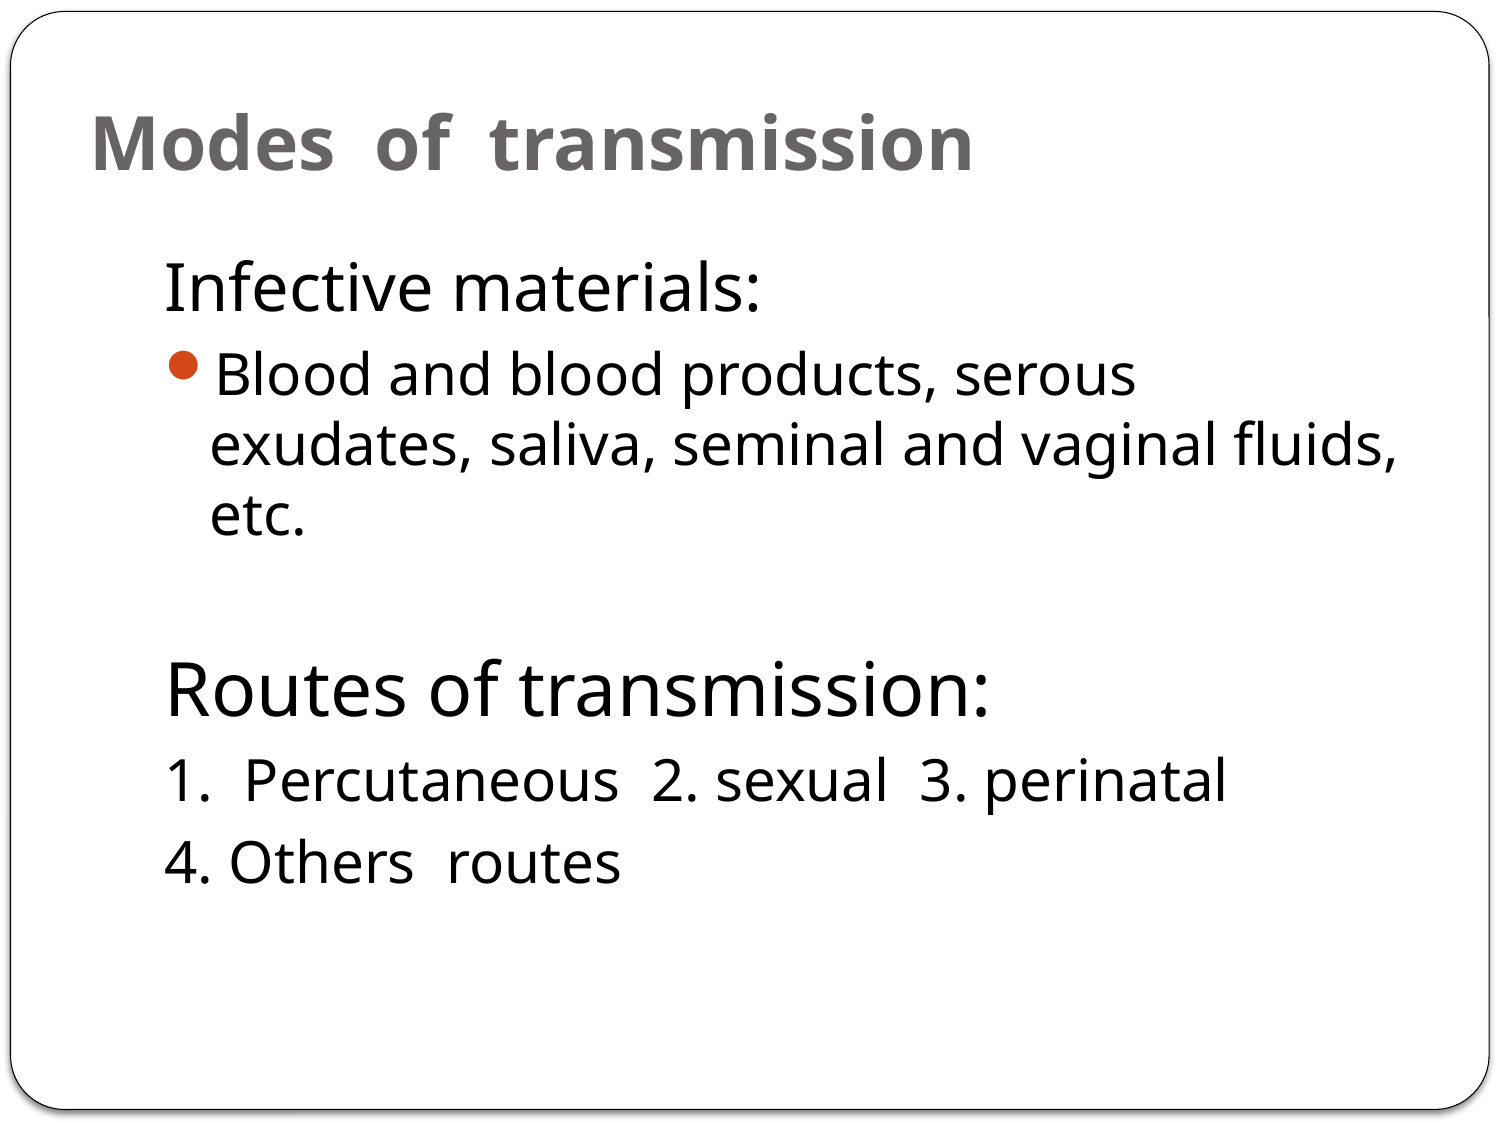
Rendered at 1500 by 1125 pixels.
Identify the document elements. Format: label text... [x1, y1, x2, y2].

title Modes of transmission [75, 45, 1425, 200]
list Infective materials: Blood and blood products, serous exudates, saliva, seminal and vaginal fluids, etc. Routes of transmission: 1. Percutaneous 2. sexual 3. perinatal 4. Others routes [150, 237, 1425, 988]
